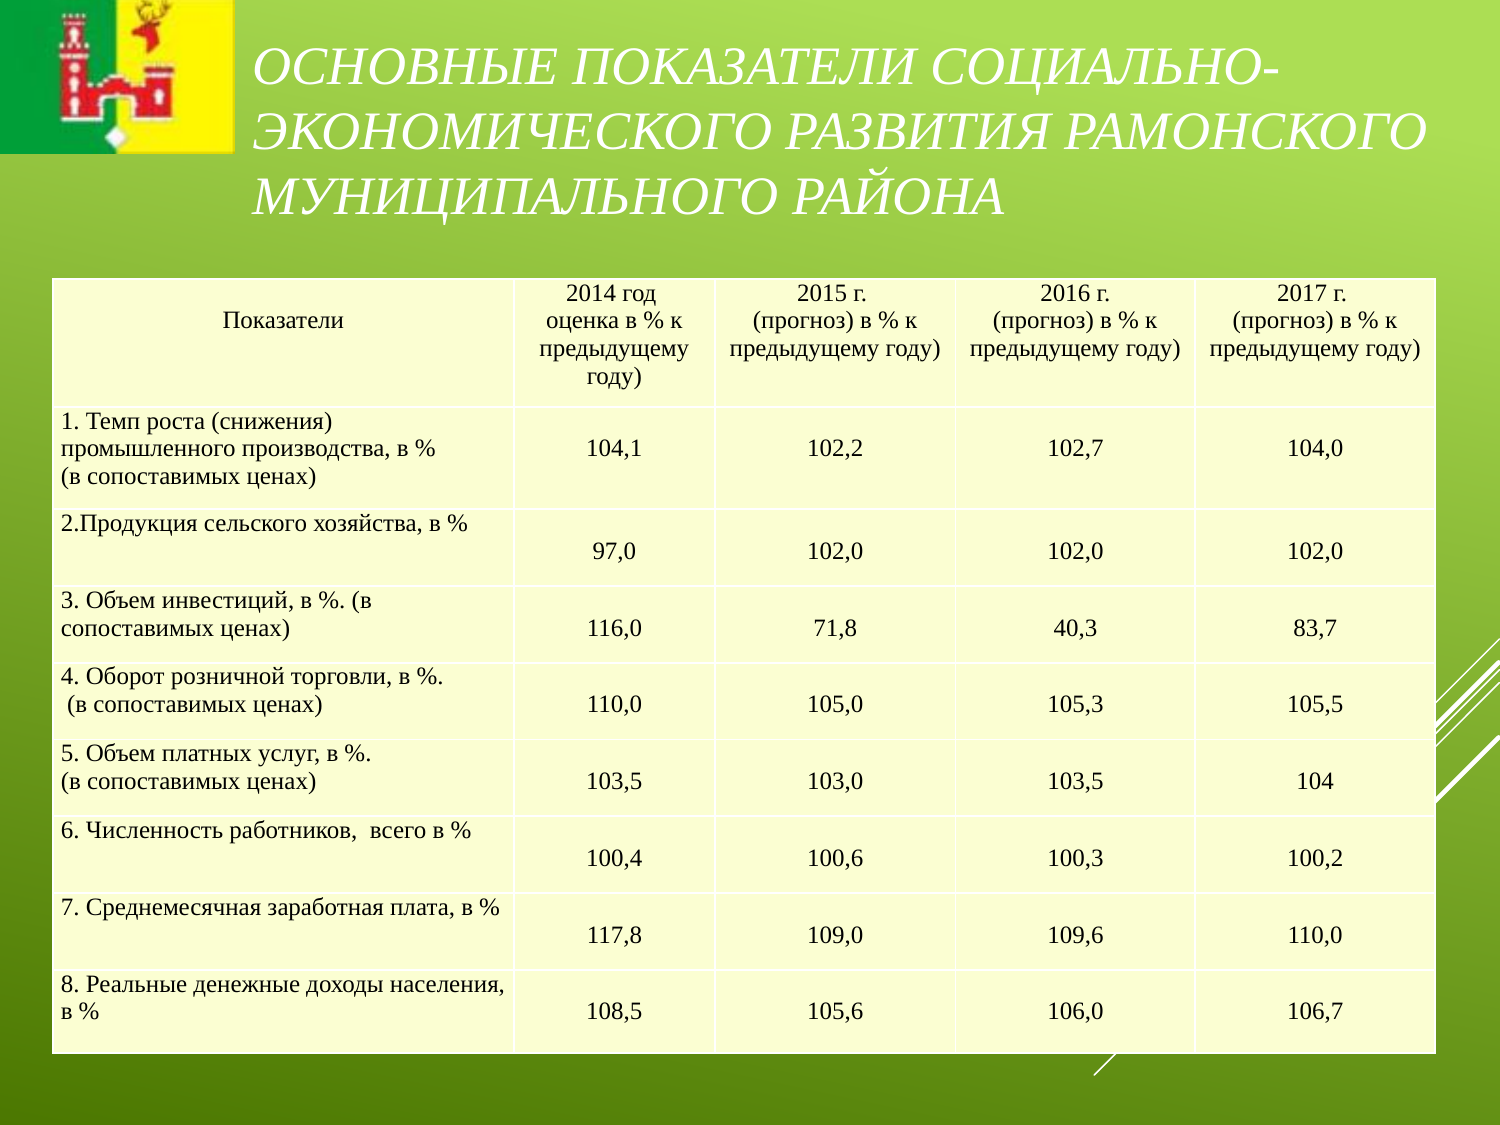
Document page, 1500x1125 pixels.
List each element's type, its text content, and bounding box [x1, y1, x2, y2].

table_cell 97,0 [515, 510, 714, 585]
table_header 2017 г. (прогноз) в % к предыдущему году) [1196, 280, 1434, 406]
table_cell 105,6 [716, 971, 955, 1052]
table_cell 6. Численность работников, всего в % [54, 817, 513, 892]
table_header 2016 г. (прогноз) в % к предыдущему году) [956, 280, 1194, 406]
table_cell 109,0 [716, 894, 955, 969]
table_cell 104,0 [1196, 408, 1434, 508]
table_cell 102,0 [1196, 510, 1434, 585]
table_cell 110,0 [1196, 894, 1434, 969]
table_cell 7. Среднемесячная заработная плата, в % [54, 894, 513, 969]
table_cell 100,6 [716, 817, 955, 892]
table_cell 103,0 [716, 740, 955, 815]
table_cell 100,4 [515, 817, 714, 892]
table_header 2015 г. (прогноз) в % к предыдущему году) [716, 280, 955, 406]
table_cell 100,2 [1196, 817, 1434, 892]
table_cell 102,0 [716, 510, 955, 585]
table_cell 5. Объем платных услуг, в %. (в сопоставимых ценах) [54, 740, 513, 815]
table_cell 102,0 [956, 510, 1194, 585]
table_cell 2.Продукция сельского хозяйства, в % [54, 510, 513, 585]
table_cell 3. Объем инвестиций, в %. (в сопоставимых ценах) [54, 587, 513, 662]
table_cell 71,8 [716, 587, 955, 662]
table_cell 103,5 [956, 740, 1194, 815]
table_cell 109,6 [956, 894, 1194, 969]
table_header Показатели [54, 280, 513, 406]
table_cell 110,0 [515, 664, 714, 739]
title ОСНОВНЫЕ ПОКАЗАТЕЛИ СОЦИАЛЬНО-ЭКОНОМИЧЕСКОГО РАЗВИТИЯ РАМОНСКОГО МУНИЦИПАЛЬНОГО РАЙОНА [237, 3, 1447, 253]
table_cell 116,0 [515, 587, 714, 662]
table_cell 106,7 [1196, 971, 1434, 1052]
table_cell 117,8 [515, 894, 714, 969]
table_cell 105,0 [716, 664, 955, 739]
table_cell 8. Реальные денежные доходы населения, в % [54, 971, 513, 1052]
table_cell 104 [1196, 740, 1434, 815]
table_cell 104,1 [515, 408, 714, 508]
table_cell 103,5 [515, 740, 714, 815]
picture [0, 0, 235, 154]
table_cell 106,0 [956, 971, 1194, 1052]
table_cell 108,5 [515, 971, 714, 1052]
table_cell 4. Оборот розничной торговли, в %. (в сопоставимых ценах) [54, 664, 513, 739]
table_cell 100,3 [956, 817, 1194, 892]
table_cell 105,3 [956, 664, 1194, 739]
table_cell 40,3 [956, 587, 1194, 662]
table_cell 1. Темп роста (снижения) промышленного производства, в % (в сопоставимых ценах) [54, 408, 513, 508]
table_cell 102,7 [956, 408, 1194, 508]
table_cell 105,5 [1196, 664, 1434, 739]
table_cell 83,7 [1196, 587, 1434, 662]
table_header 2014 год оценка в % к предыдущему году) [515, 280, 714, 406]
table_cell 102,2 [716, 408, 955, 508]
